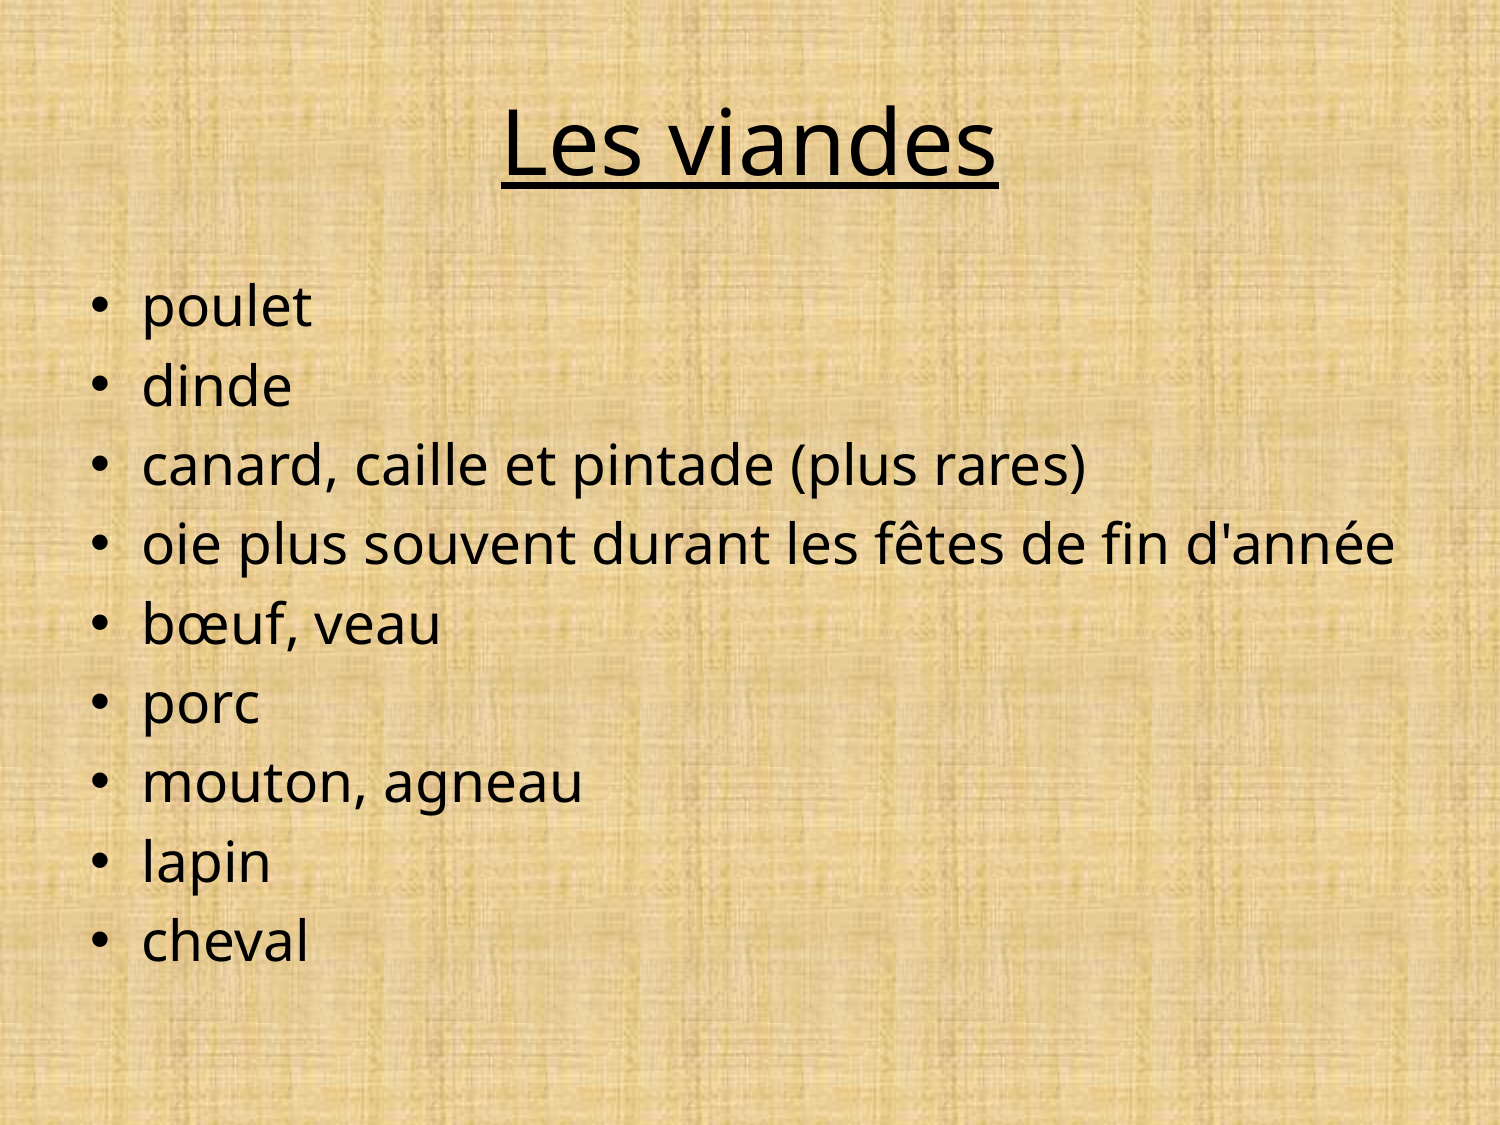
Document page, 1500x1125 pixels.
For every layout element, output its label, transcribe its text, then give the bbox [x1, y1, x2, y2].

list poulet dinde canard, caille et pintade (plus rares) oie plus souvent durant les fêtes de fin d'année bœuf, veau porc mouton, agneau lapin cheval [75, 262, 1425, 1005]
title Les viandes [75, 45, 1425, 233]
picture [0, 0, 1500, 1125]
